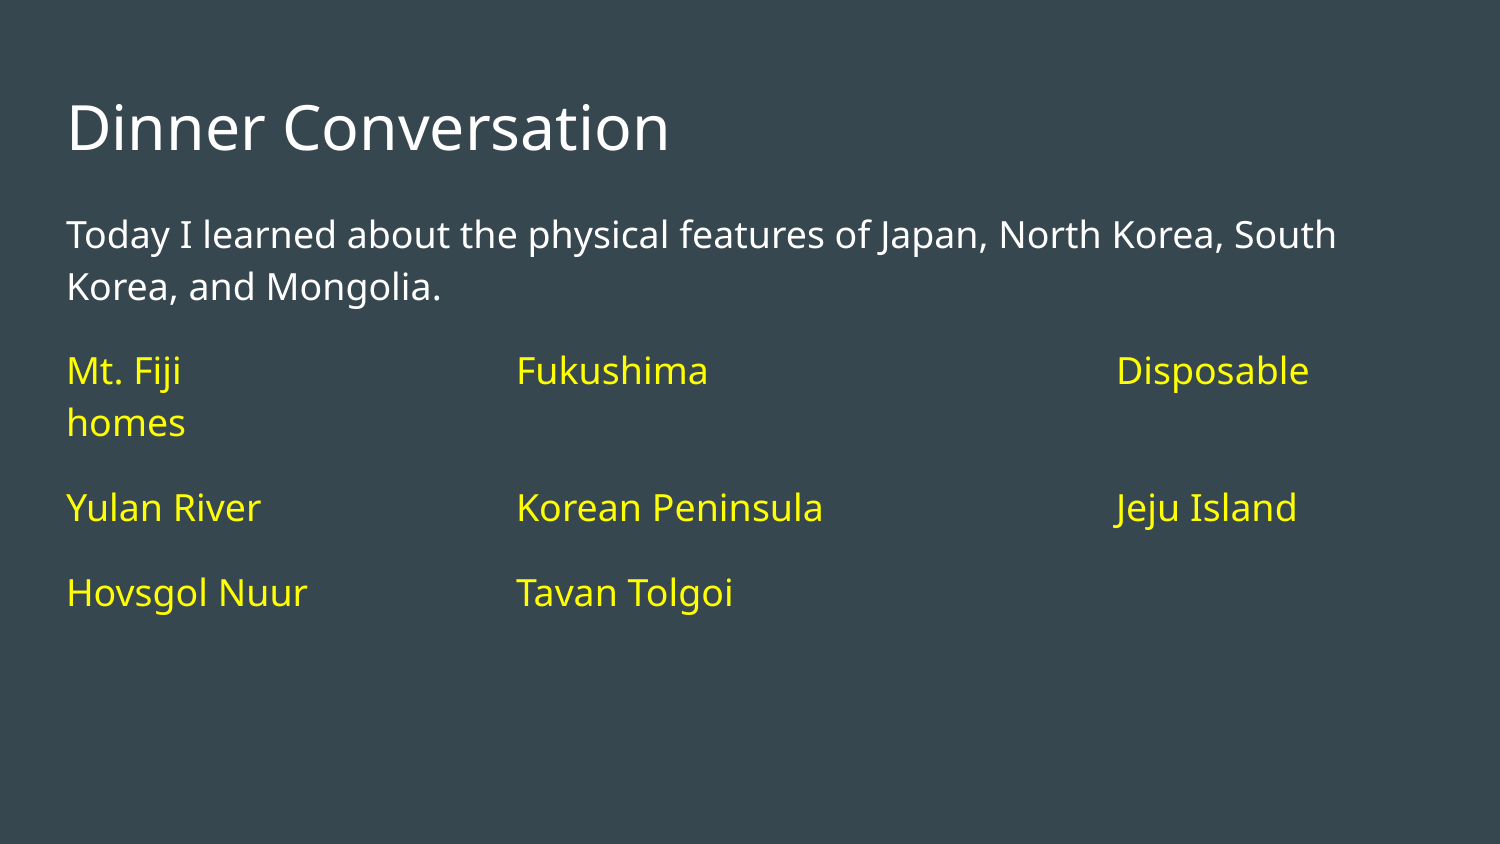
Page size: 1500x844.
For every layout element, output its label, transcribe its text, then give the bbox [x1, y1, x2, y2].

list Today I learned about the physical features of Japan, North Korea, South Korea, and Mongolia. Mt. Fiji Fukushima Disposable homes Yulan River Korean Peninsula Jeju Island Hovsgol Nuur Tavan Tolgoi [51, 189, 1449, 750]
title Dinner Conversation [51, 72, 1449, 167]
